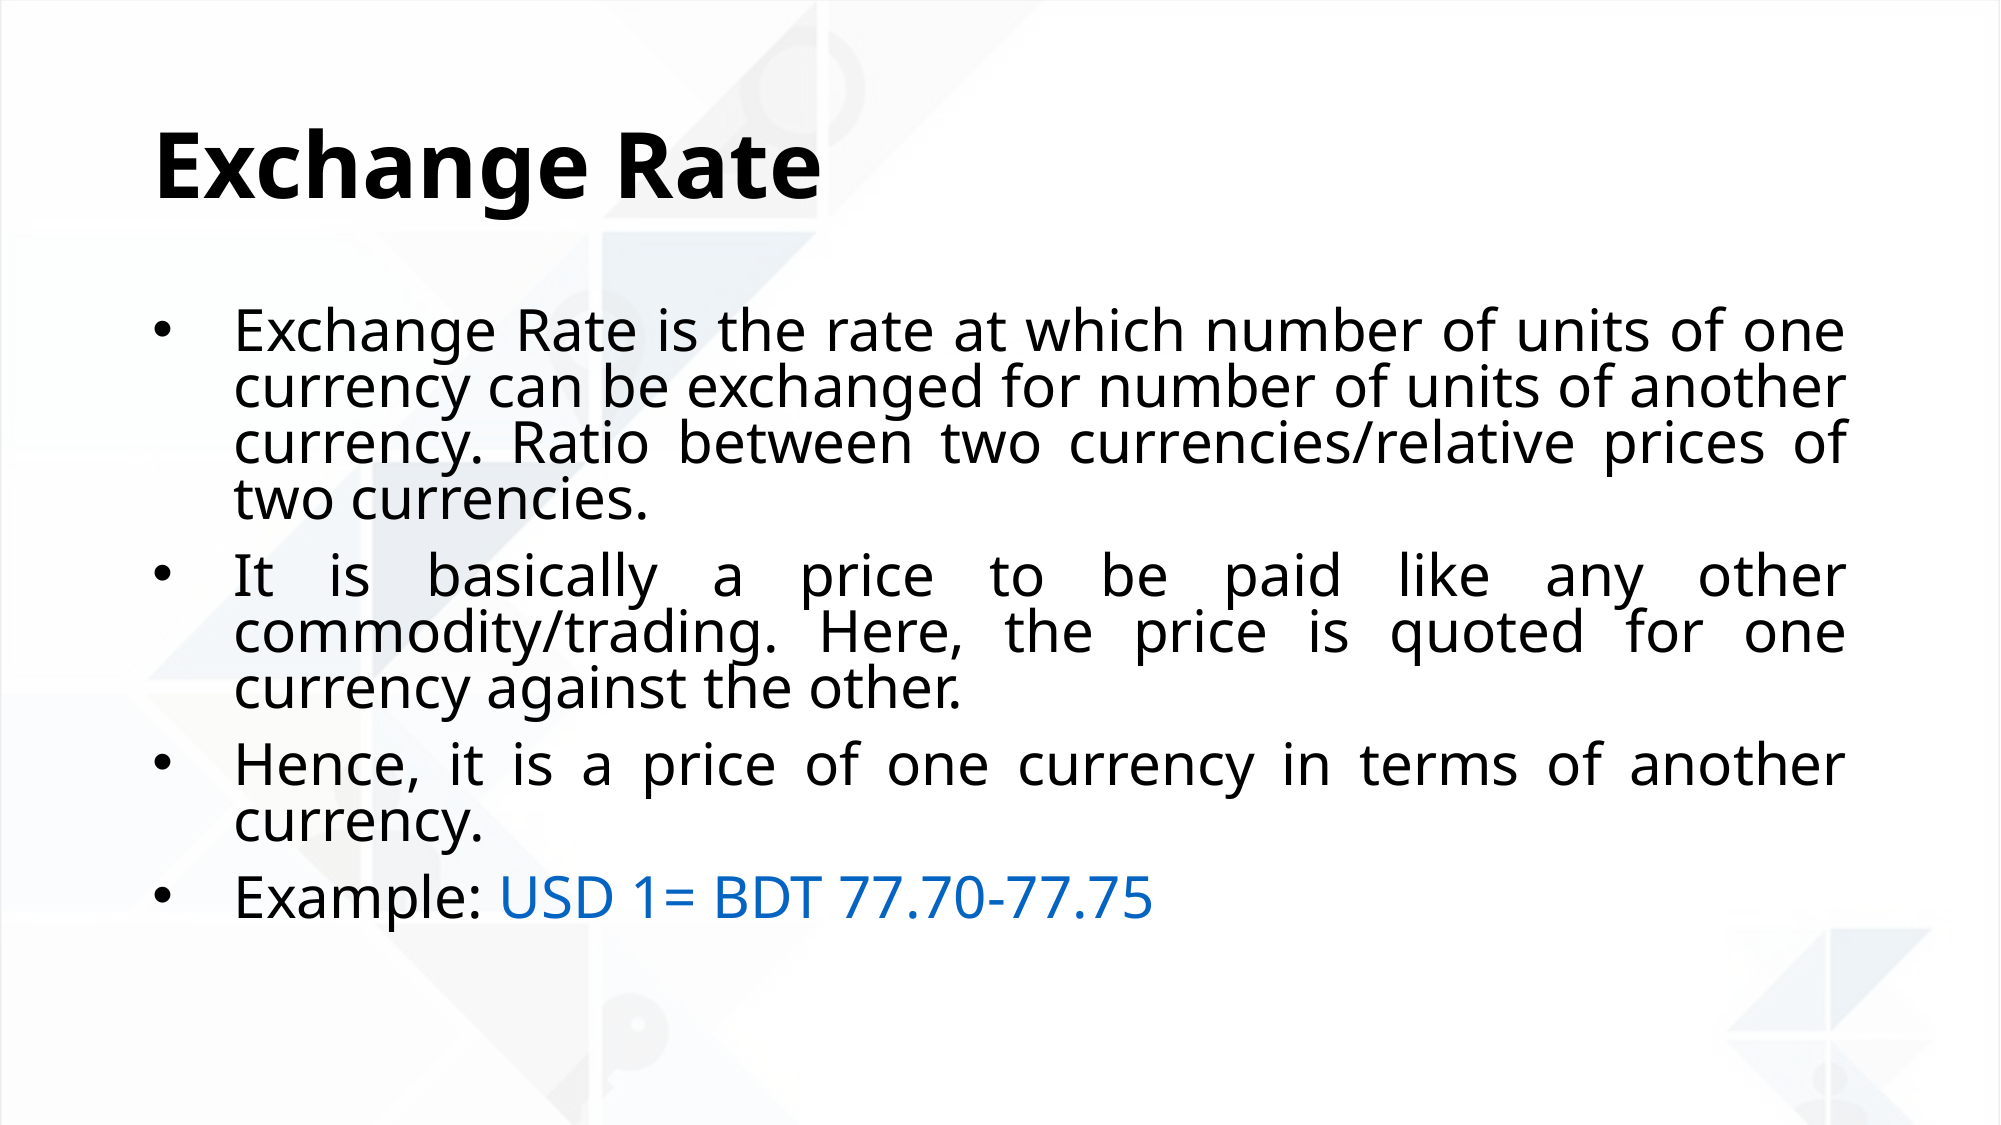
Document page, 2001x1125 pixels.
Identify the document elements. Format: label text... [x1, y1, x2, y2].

title Exchange Rate [137, 59, 1863, 278]
list Exchange Rate is the rate at which number of units of one currency can be exchanged for number of units of another currency. Ratio between two currencies/relative prices of two currencies. It is basically a price to be paid like any other commodity/trading. Here, the price is quoted for one currency against the other. Hence, it is a price of one currency in terms of another currency. Example: USD 1= BDT 77.70-77.75 [137, 299, 1863, 1014]
